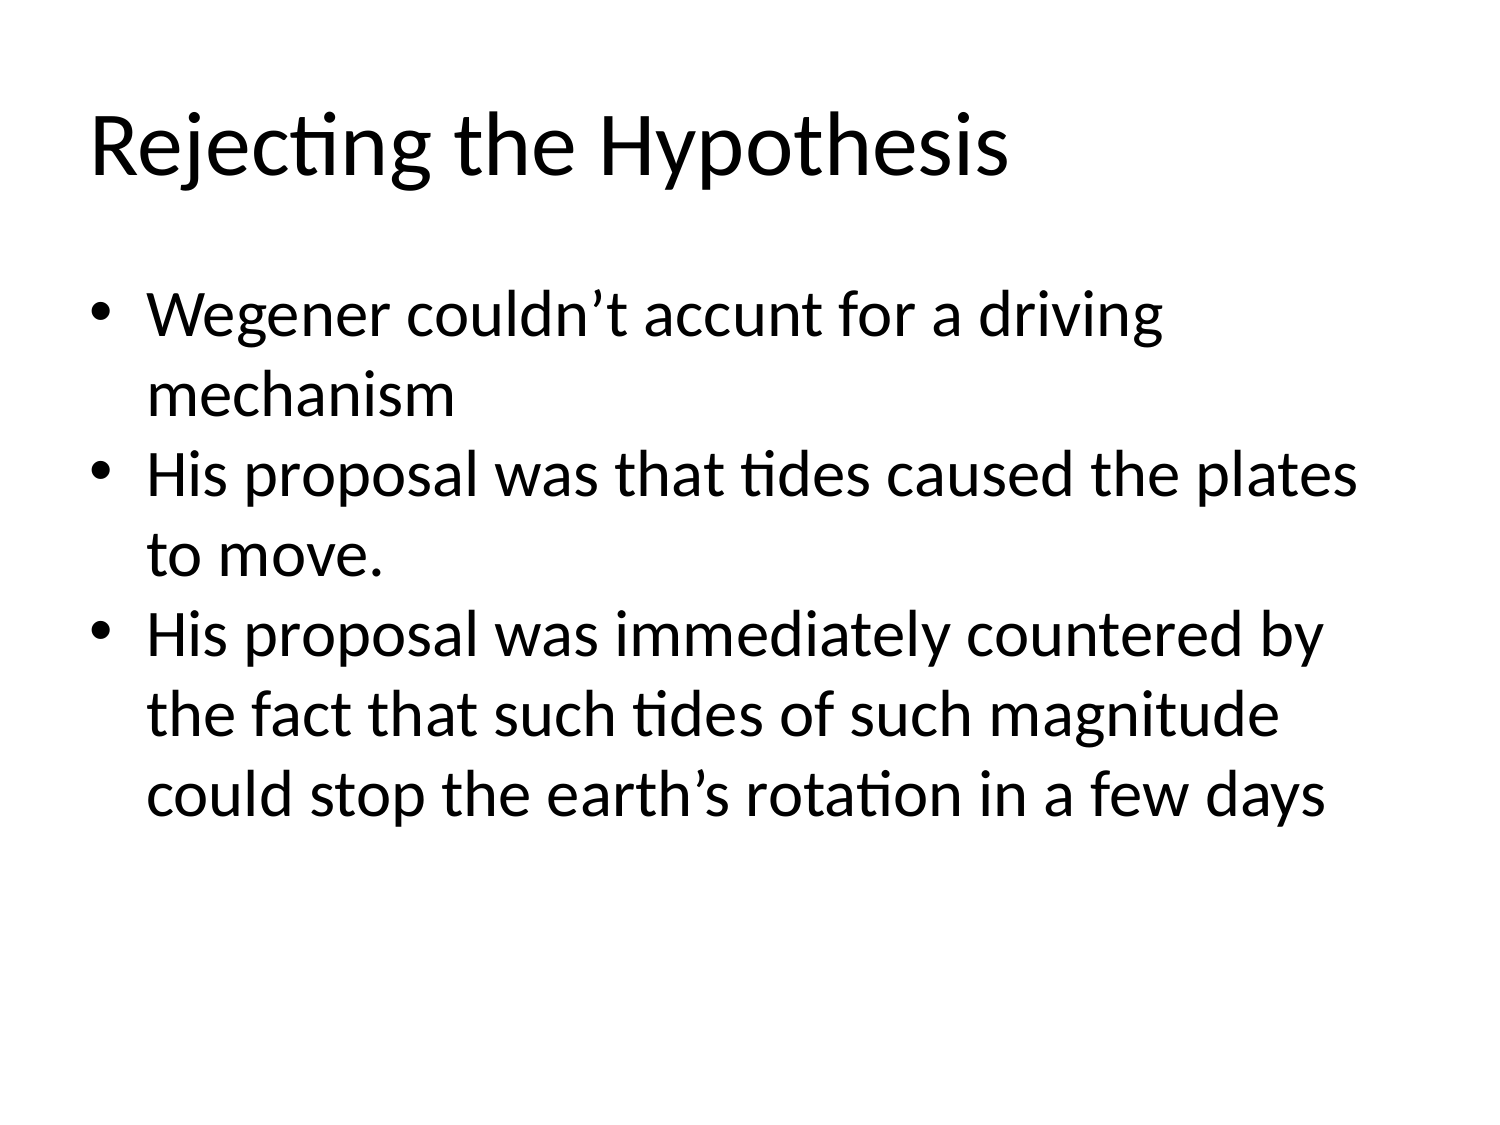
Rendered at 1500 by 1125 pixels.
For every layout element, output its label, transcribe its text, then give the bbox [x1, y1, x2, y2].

text_box Wegener couldn’t accunt for a driving mechanism His proposal was that tides caused the plates to move. His proposal was immediately countered by the fact that such tides of such magnitude could stop the earth’s rotation in a few days [75, 262, 1425, 1005]
text_box Rejecting the Hypothesis [75, 45, 1425, 233]
